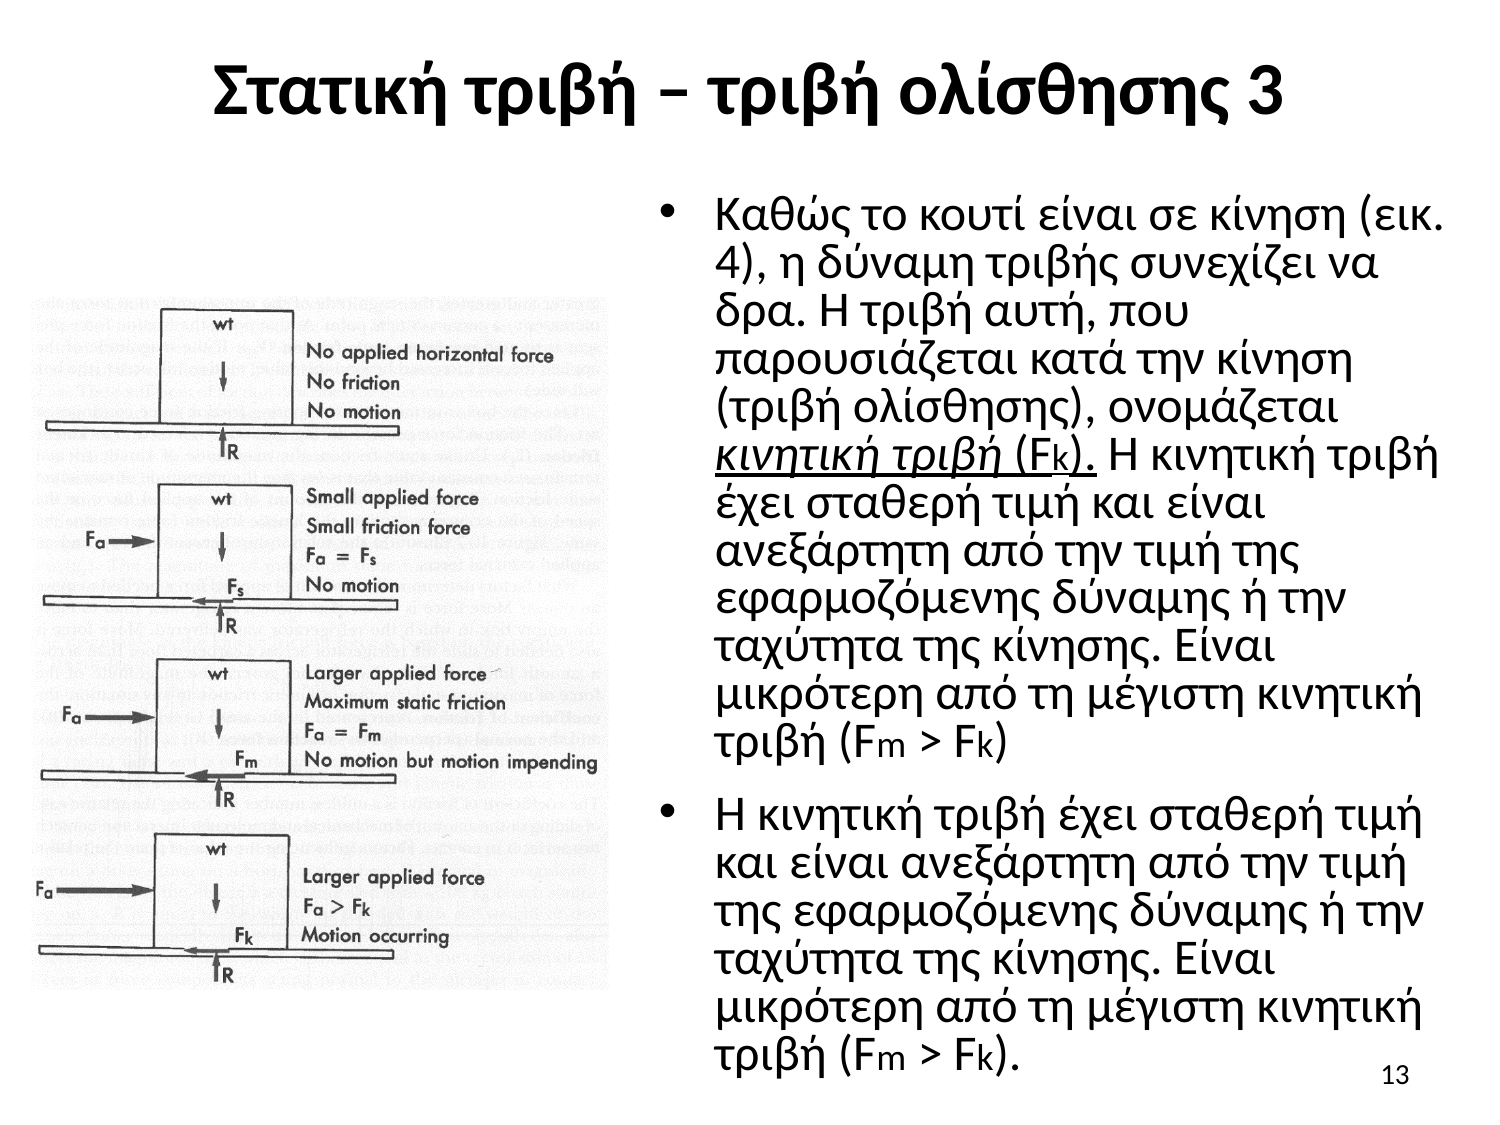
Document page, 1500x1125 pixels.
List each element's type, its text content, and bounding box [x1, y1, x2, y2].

slide_number 13 [1074, 1042, 1425, 1103]
title Στατική τριβή – τριβή ολίσθησης 3 [44, 42, 1456, 126]
list Καθώς το κουτί είναι σε κίνηση (εικ. 4), η δύναμη τριβής συνεχίζει να δρα. Η τριβή αυτή, που παρουσιάζεται κατά την κίνηση (τριβή ολίσθησης), ονομάζεται κινητική τριβή (Fk). Η κινητική τριβή έχει σταθερή τιμή και είναι ανεξάρτητη από την τιμή της εφαρμοζόμενης δύναμης ή την ταχύτητα της κίνησης. Είναι μικρότερη από τη μέγιστη κινητική τριβή (Fm > Fk) Η κινητική τριβή έχει σταθερή τιμή και είναι ανεξάρτητη από την τιμή της εφαρμοζόμενης δύναμης ή την ταχύτητα της κίνησης. Είναι μικρότερη από τη μέγιστη κινητική τριβή (Fm > Fk). [643, 184, 1465, 1076]
picture [29, 295, 609, 990]
